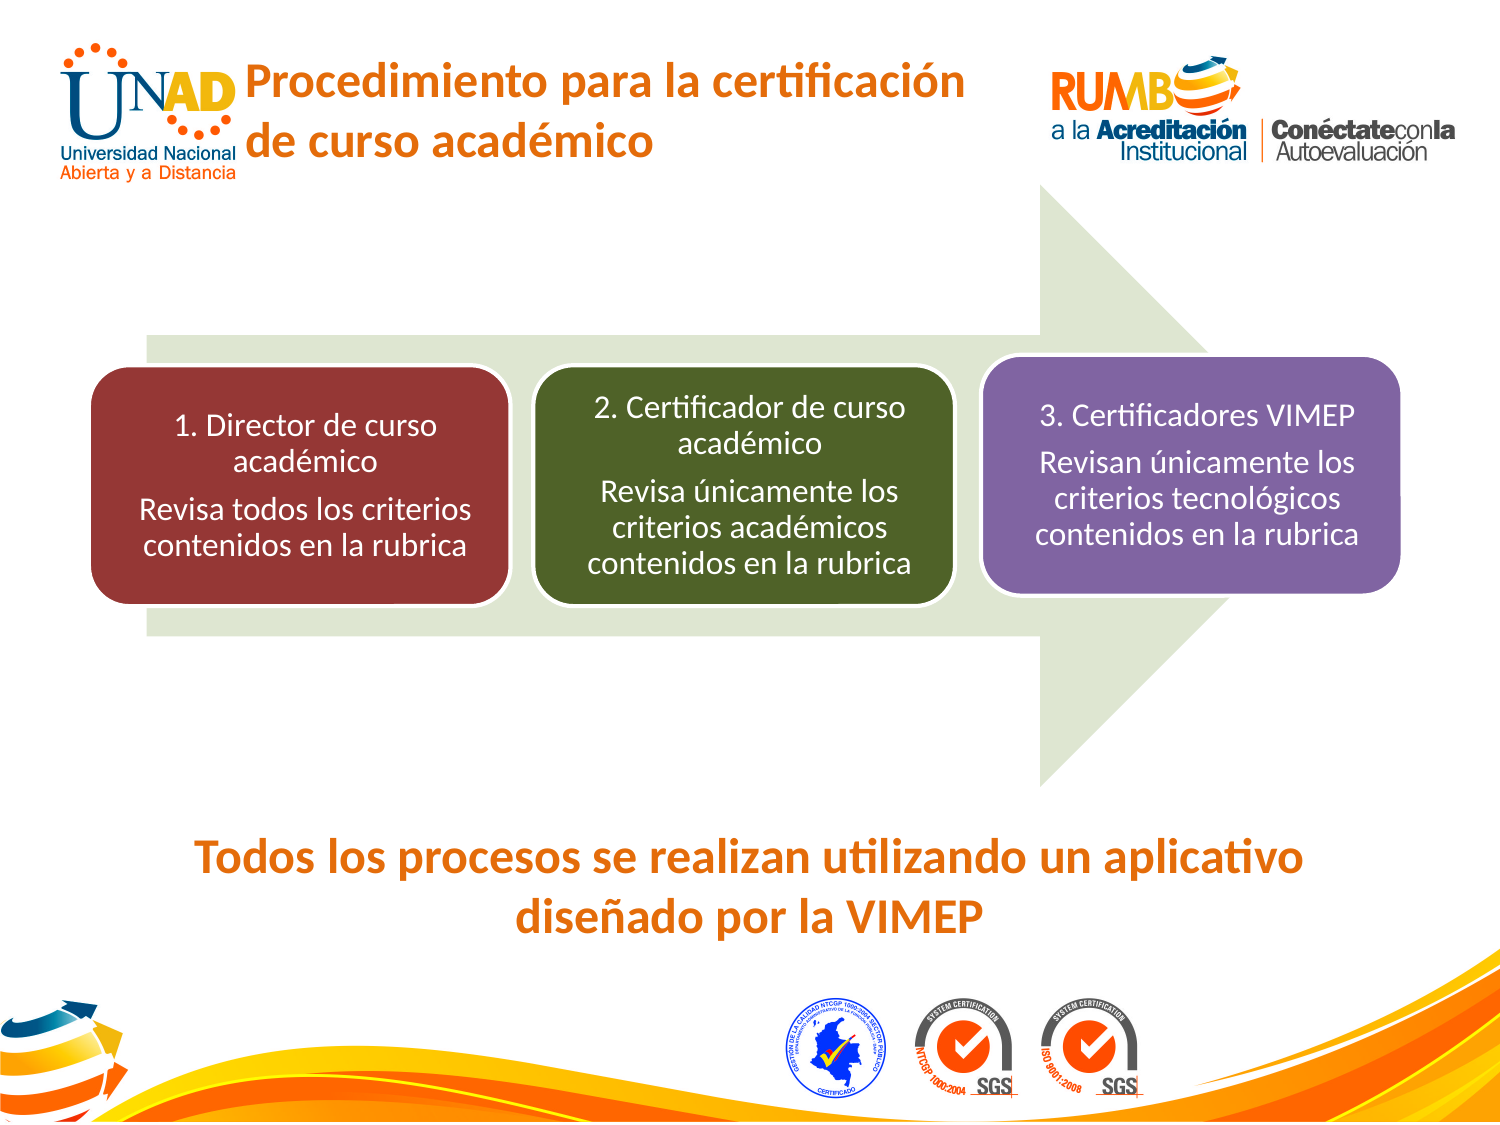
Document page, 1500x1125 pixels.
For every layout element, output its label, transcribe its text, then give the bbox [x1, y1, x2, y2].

picture [0, 0, 1500, 1125]
text_box Todos los procesos se realizan utilizando un aplicativo diseñado por la VIMEP [135, 815, 1365, 951]
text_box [41, 184, 1448, 788]
text_box Procedimiento para la certificación de curso académico [230, 39, 1199, 175]
